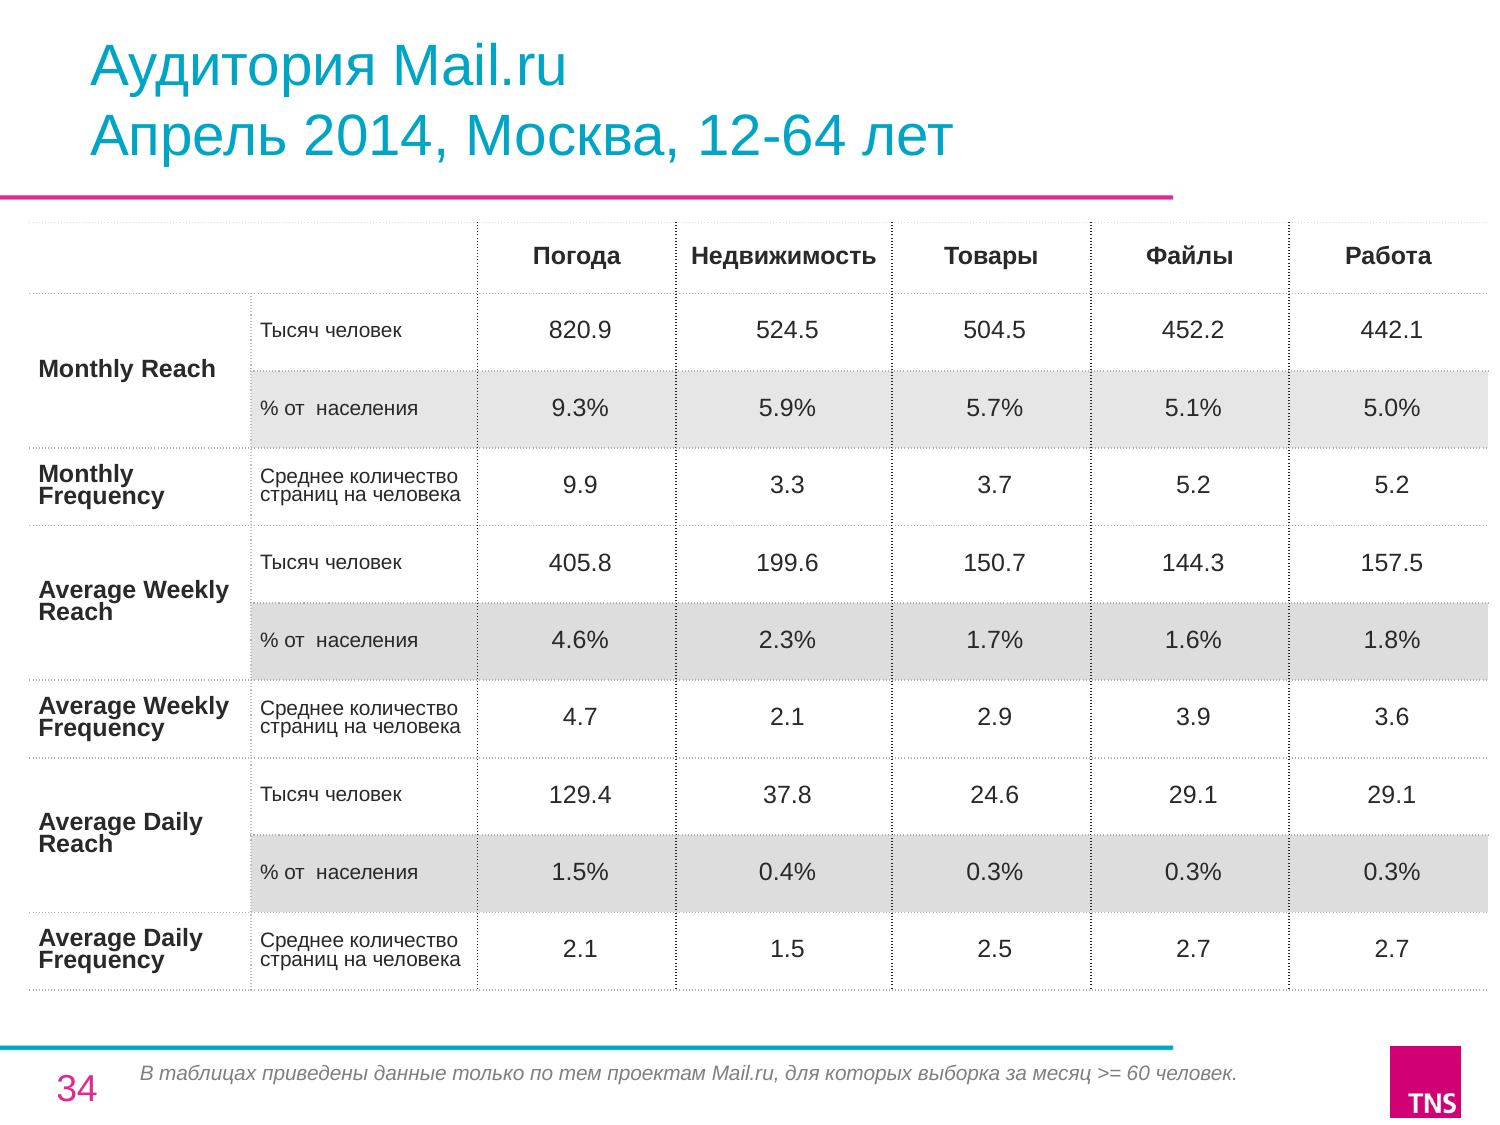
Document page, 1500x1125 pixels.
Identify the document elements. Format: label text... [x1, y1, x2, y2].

table_cell Тысяч человек [251, 526, 478, 603]
table_cell 24.6 [892, 758, 1091, 835]
table_cell 29.1 [1091, 758, 1289, 835]
table_cell Тысяч человек [251, 758, 478, 835]
table_cell 5.2 [1289, 448, 1488, 526]
table_cell 2.1 [676, 680, 892, 758]
table_cell 1.7% [892, 603, 1091, 680]
table_cell 144.3 [1091, 526, 1289, 603]
table_cell Тысяч человек [251, 294, 478, 371]
table_cell 2.7 [1091, 912, 1289, 990]
table_cell 1.5% [478, 835, 676, 912]
table_cell 2.3% [676, 603, 892, 680]
table_cell 3.6 [1289, 680, 1488, 758]
table_cell 150.7 [892, 526, 1091, 603]
slide_number 34 [40, 1055, 392, 1125]
table_header Товары [892, 223, 1091, 294]
table_cell 524.5 [676, 294, 892, 371]
table_cell Average Weekly Reach [29, 526, 251, 680]
title Аудитория Mail.ru Апрель 2014, Москва, 12-64 лет [74, 8, 1476, 187]
table_cell 5.9% [676, 371, 892, 448]
table_cell 9.3% [478, 371, 676, 448]
table_cell 37.8 [676, 758, 892, 835]
table_cell 405.8 [478, 526, 676, 603]
table_cell 452.2 [1091, 294, 1289, 371]
table_header Работа [1289, 223, 1488, 294]
table_cell 199.6 [676, 526, 892, 603]
table_cell 1.6% [1091, 603, 1289, 680]
picture [0, 0, 1500, 1125]
table_cell Среднее количество страниц на человека [251, 680, 478, 758]
table_cell 2.7 [1289, 912, 1488, 990]
table_cell Average Weekly Frequency [29, 680, 251, 758]
table_cell 2.9 [892, 680, 1091, 758]
table_cell 442.1 [1289, 294, 1488, 371]
table_cell 3.3 [676, 448, 892, 526]
table_cell % от населения [251, 603, 478, 680]
table_cell 0.3% [892, 835, 1091, 912]
table_header Погода [478, 223, 676, 294]
table_cell 1.8% [1289, 603, 1488, 680]
table_cell 5.1% [1091, 371, 1289, 448]
table_cell 820.9 [478, 294, 676, 371]
table_cell 504.5 [892, 294, 1091, 371]
table_cell 157.5 [1289, 526, 1488, 603]
table_header Файлы [1091, 223, 1289, 294]
table_cell 9.9 [478, 448, 676, 526]
table_cell 5.0% [1289, 371, 1488, 448]
table_cell 3.9 [1091, 680, 1289, 758]
table_cell 0.3% [1289, 835, 1488, 912]
table_cell 5.2 [1091, 448, 1289, 526]
table_header Недвижимость [676, 223, 892, 294]
table_header [29, 223, 478, 294]
table_cell 4.7 [478, 680, 676, 758]
table_cell 3.7 [892, 448, 1091, 526]
table_cell % от населения [251, 371, 478, 448]
table_cell Среднее количество страниц на человека [251, 912, 478, 990]
table_cell 0.3% [1091, 835, 1289, 912]
table_cell 2.1 [478, 912, 676, 990]
table_cell 2.5 [892, 912, 1091, 990]
table_cell Average Daily Reach [29, 758, 251, 912]
table_cell Среднее количество страниц на человека [251, 448, 478, 526]
table_cell 129.4 [478, 758, 676, 835]
table_cell 0.4% [676, 835, 892, 912]
table_cell 5.7% [892, 371, 1091, 448]
table_cell Monthly Frequency [29, 448, 251, 526]
table_cell Average Daily Frequency [29, 912, 251, 990]
table_cell 1.5 [676, 912, 892, 990]
text_box В таблицах приведены данные только по тем проектам Mail.ru, для которых выборка за месяц >= 60 человек. [124, 1052, 1463, 1092]
table_cell 29.1 [1289, 758, 1488, 835]
table_cell % от населения [251, 835, 478, 912]
table_cell Monthly Reach [29, 294, 251, 448]
table_cell 4.6% [478, 603, 676, 680]
